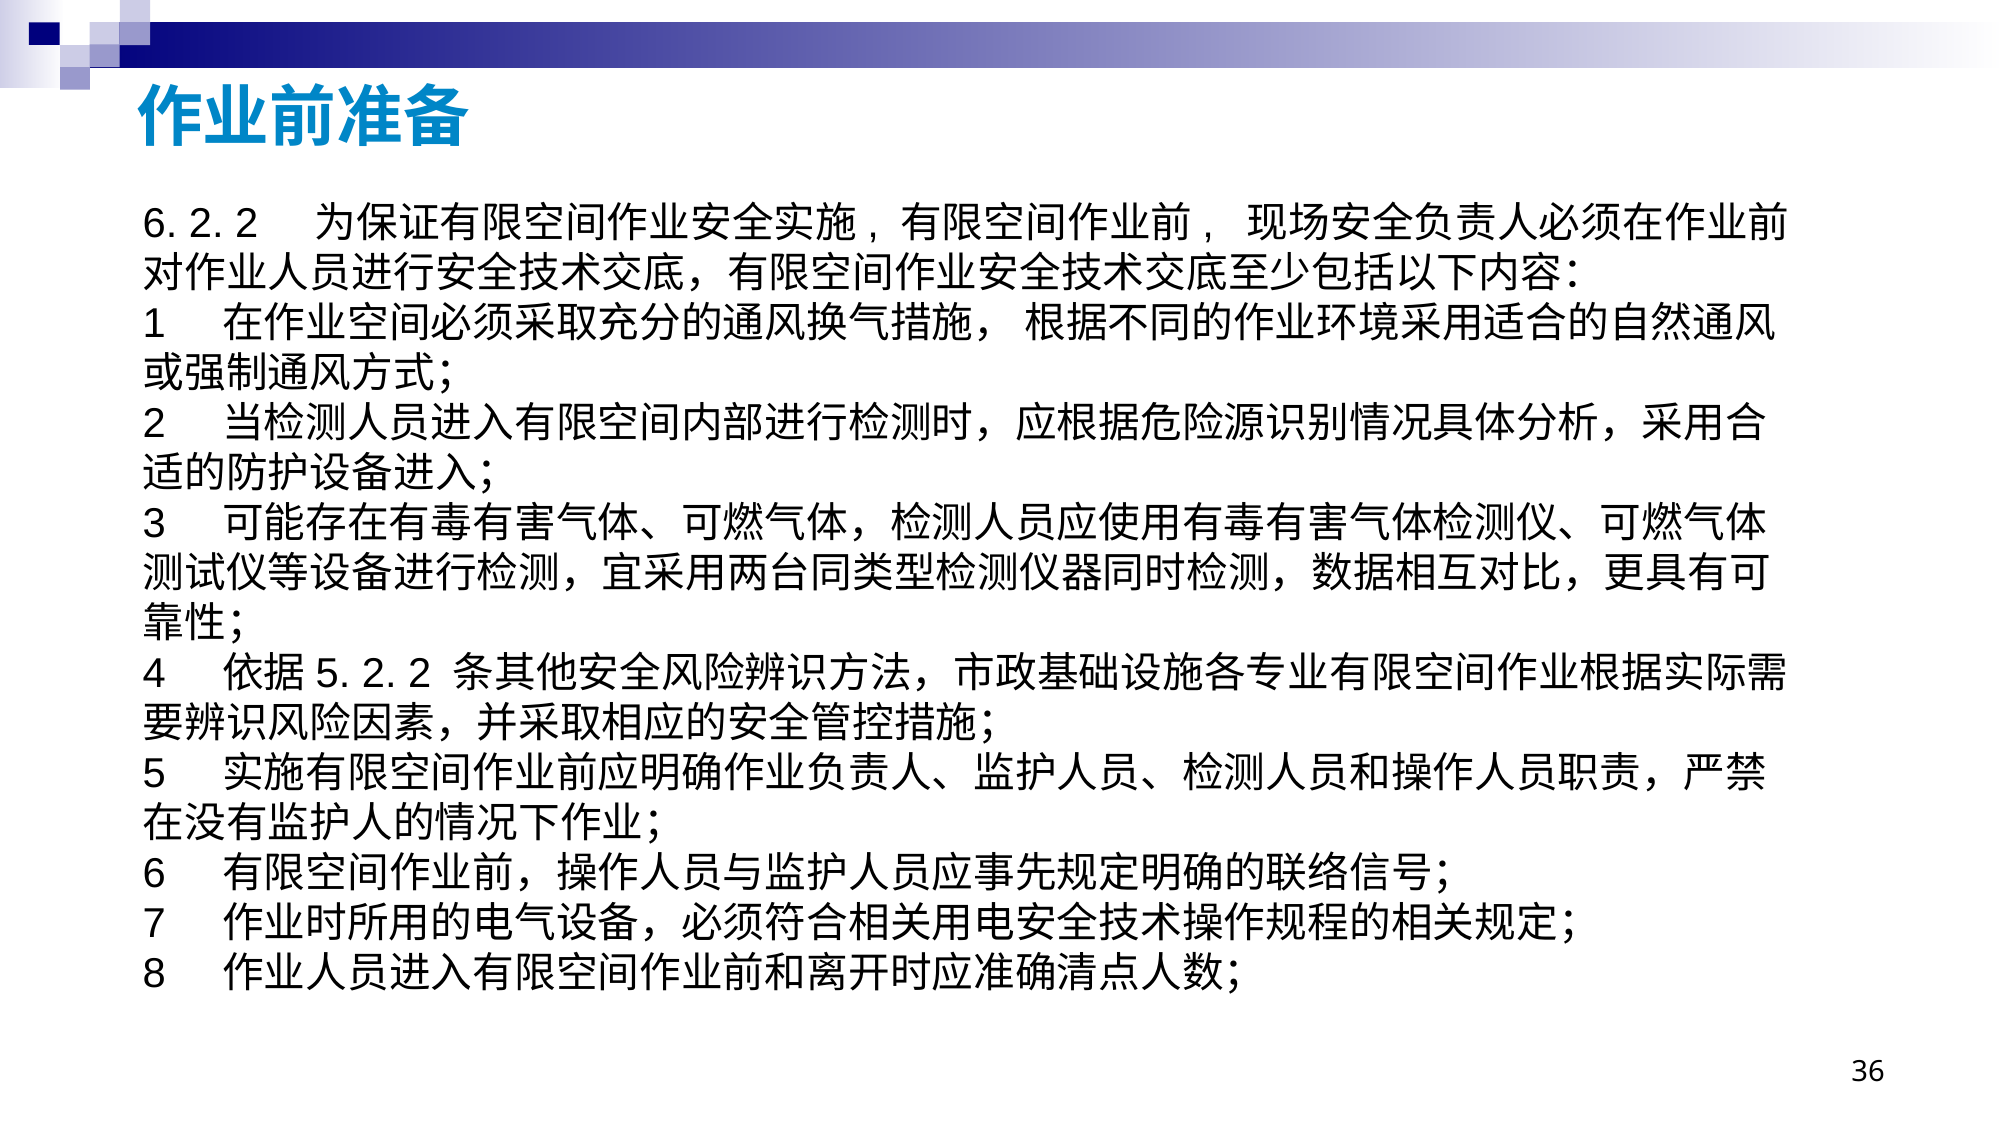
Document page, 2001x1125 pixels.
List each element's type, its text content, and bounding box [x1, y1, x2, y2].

text_box 6. 2. 2 为保证有限空间作业安全实施, 有限空间作业前, 现场安全负责人必须在作业前对作业人员进行安全技术交底，有限空间作业安全技术交底至少包括以下内容： 1 在作业空间必须采取充分的通风换气措施， 根据不同的作业环境采用适合的自然通风或强制通风方式； 2 当检测人员进入有限空间内部进行检测时，应根据危险源识别情况具体分析，采用合适的防护设备进入； 3 可能存在有毒有害气体、可燃气体，检测人员应使用有毒有害气体检测仪、可燃气体测试仪等设备进行检测，宜采用两台同类型检测仪器同时检测，数据相互对比，更具有可靠性； 4 依据5. 2. 2 条其他安全风险辨识方法，市政基础设施各专业有限空间作业根据实际需要辨识风险因素，并采取相应的安全管控措施； 5 实施有限空间作业前应明确作业负责人、监护人员、检测人员和操作人员职责，严禁在没有监护人的情况下作业； 6 有限空间作业前，操作人员与监护人员应事先规定明确的联络信号； 7 作业时所用的电气设备，必须符合相关用电安全技术操作规程的相关规定； 8 作业人员进入有限空间作业前和离开时应准确清点人数； [128, 188, 1817, 1004]
slide_number 36 [1433, 1025, 1900, 1100]
title 作业前准备 [102, 66, 505, 162]
